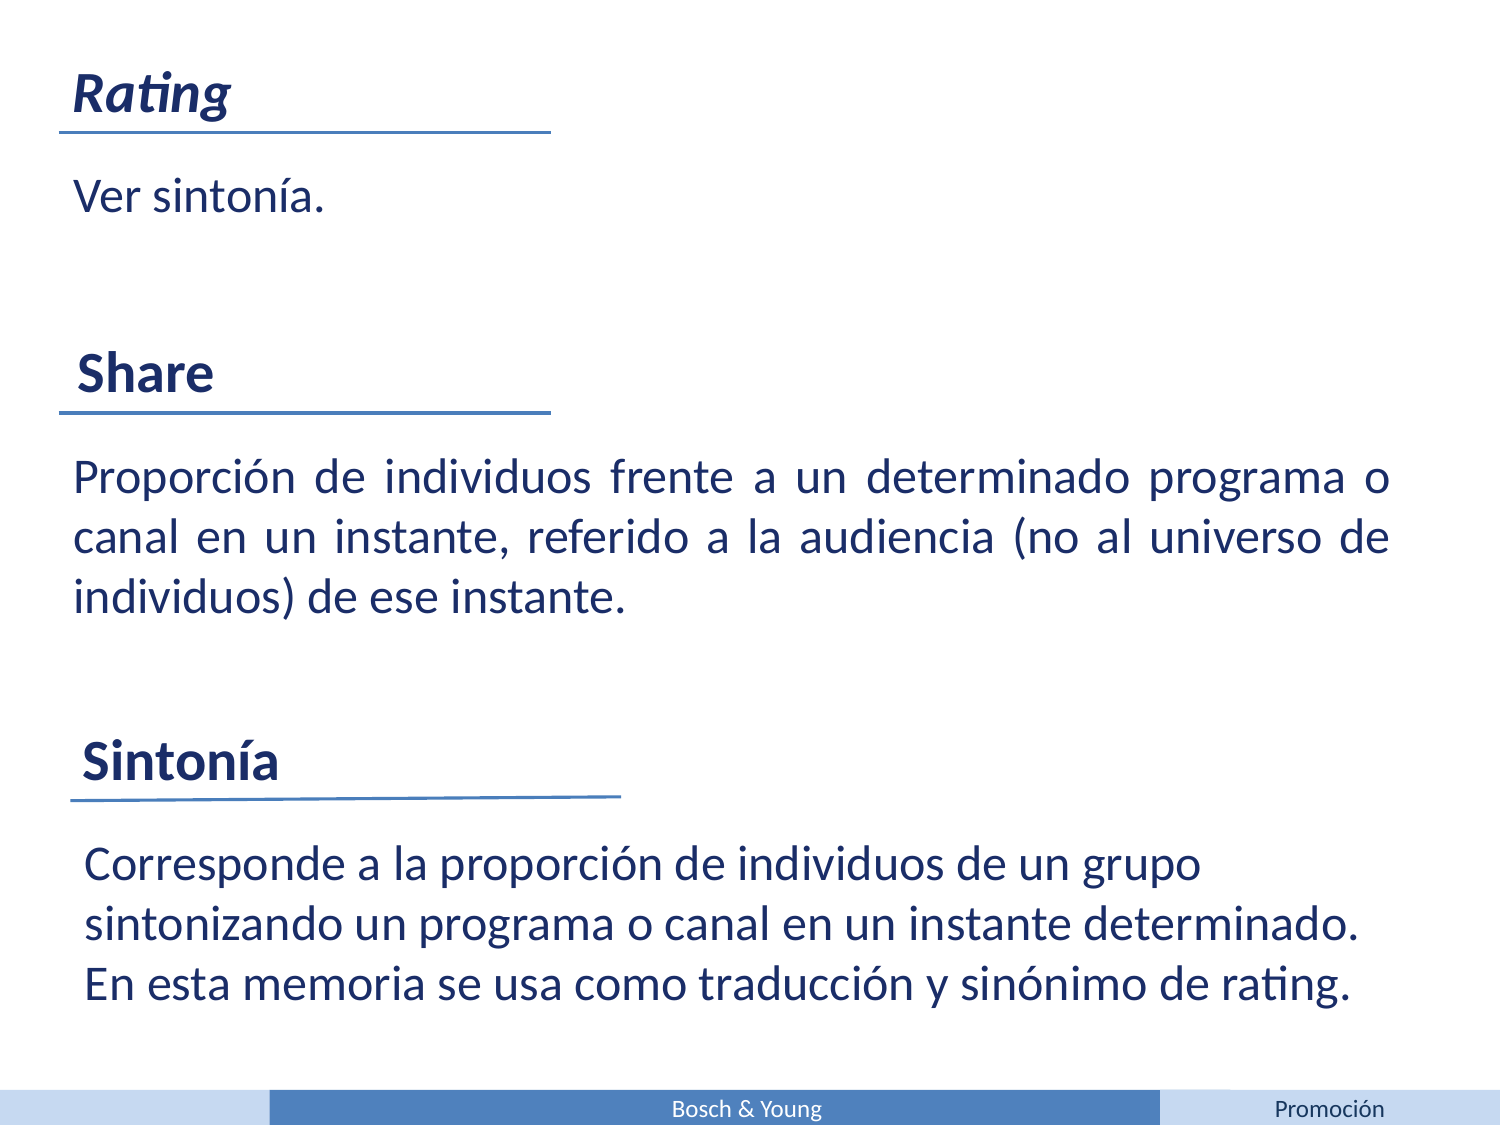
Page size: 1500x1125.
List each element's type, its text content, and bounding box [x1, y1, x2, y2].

text_box [0, 1088, 272, 1125]
text_box Promoción [1158, 1088, 1500, 1125]
text_box Bosch & Young [272, 1088, 1158, 1125]
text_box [34, 46, 1407, 232]
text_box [34, 326, 1407, 634]
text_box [34, 714, 1419, 1021]
